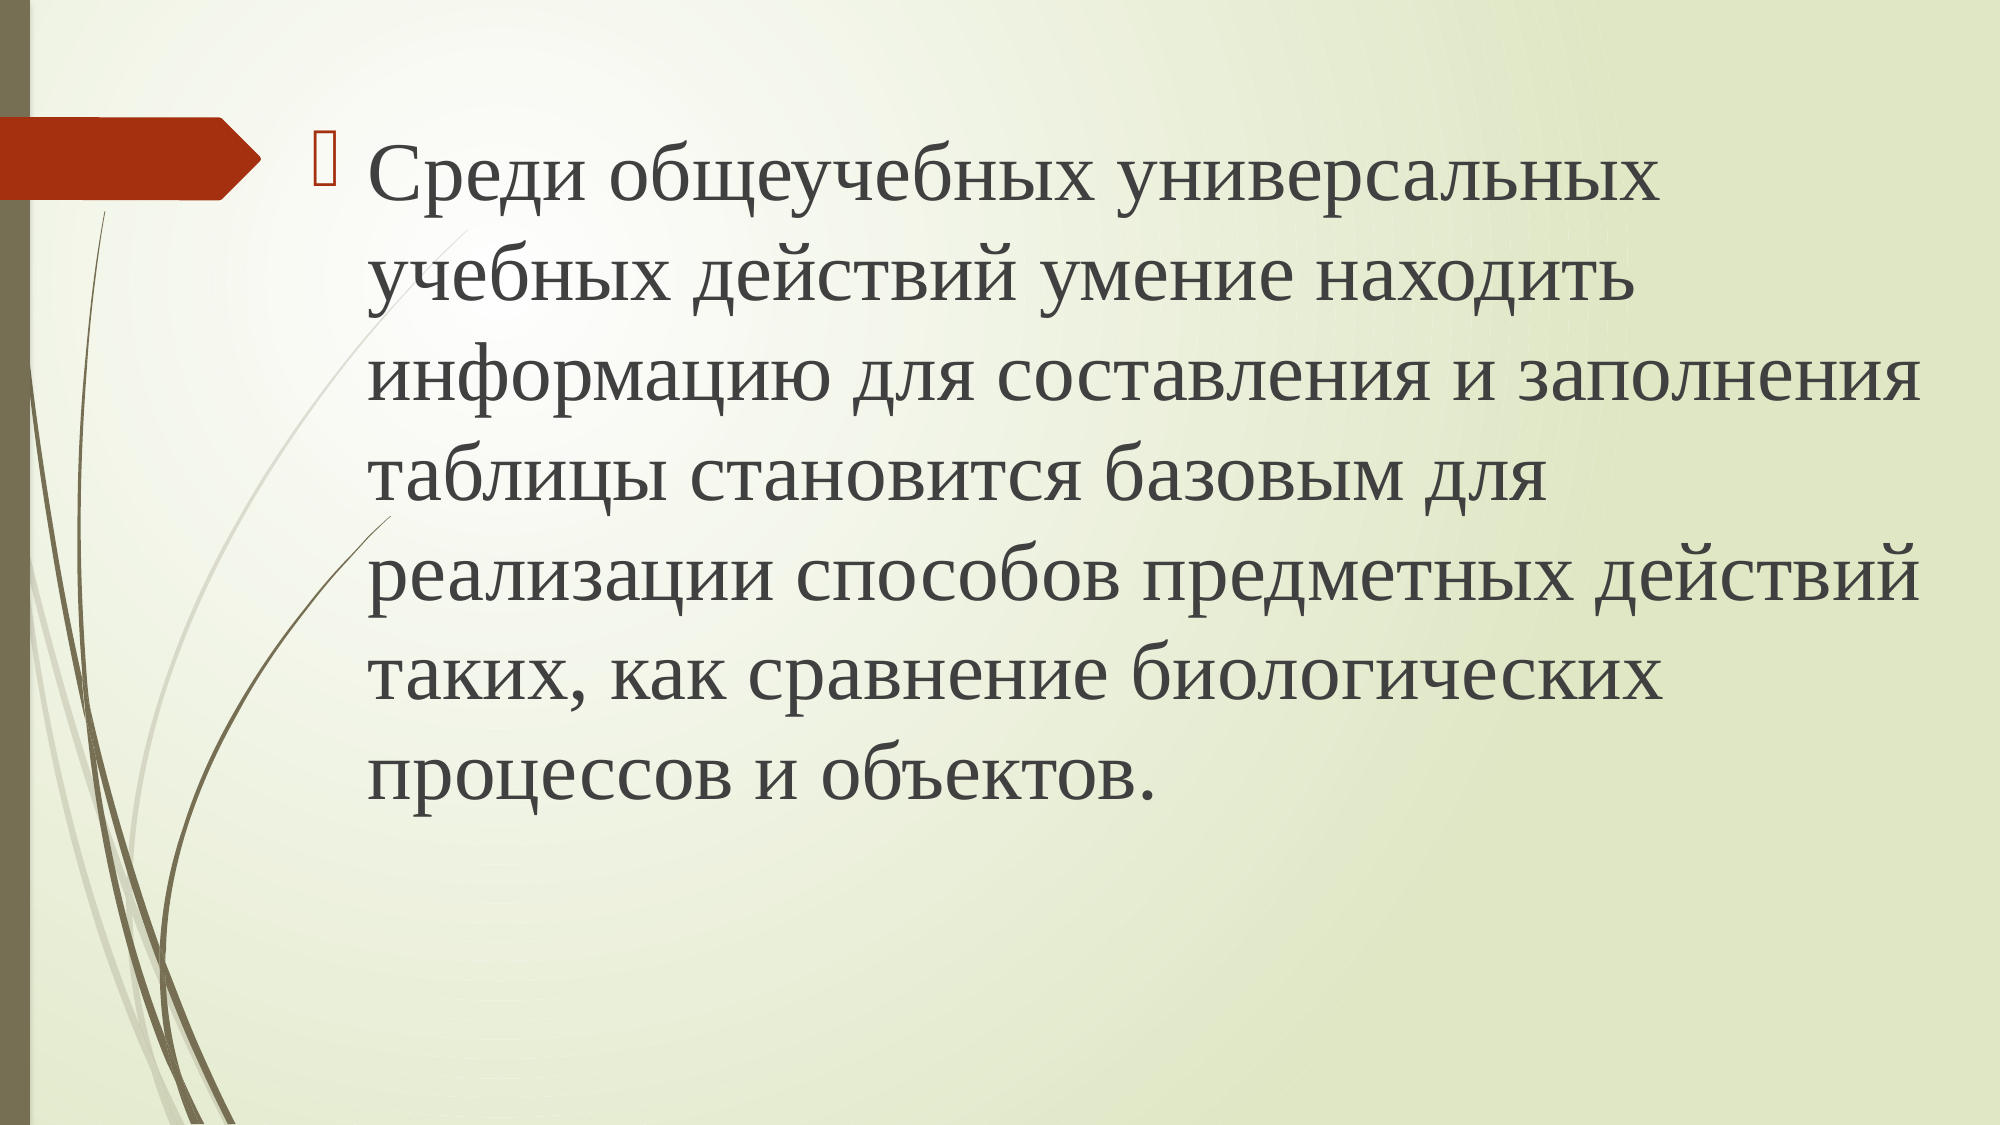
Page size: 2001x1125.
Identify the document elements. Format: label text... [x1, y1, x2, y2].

list Среди общеучебных универсальных учебных действий умение находить информацию для составления и заполнения таблицы становится базовым для реализации способов предметных действий таких, как сравнение биологических процессов и объектов. [296, 109, 1952, 1018]
